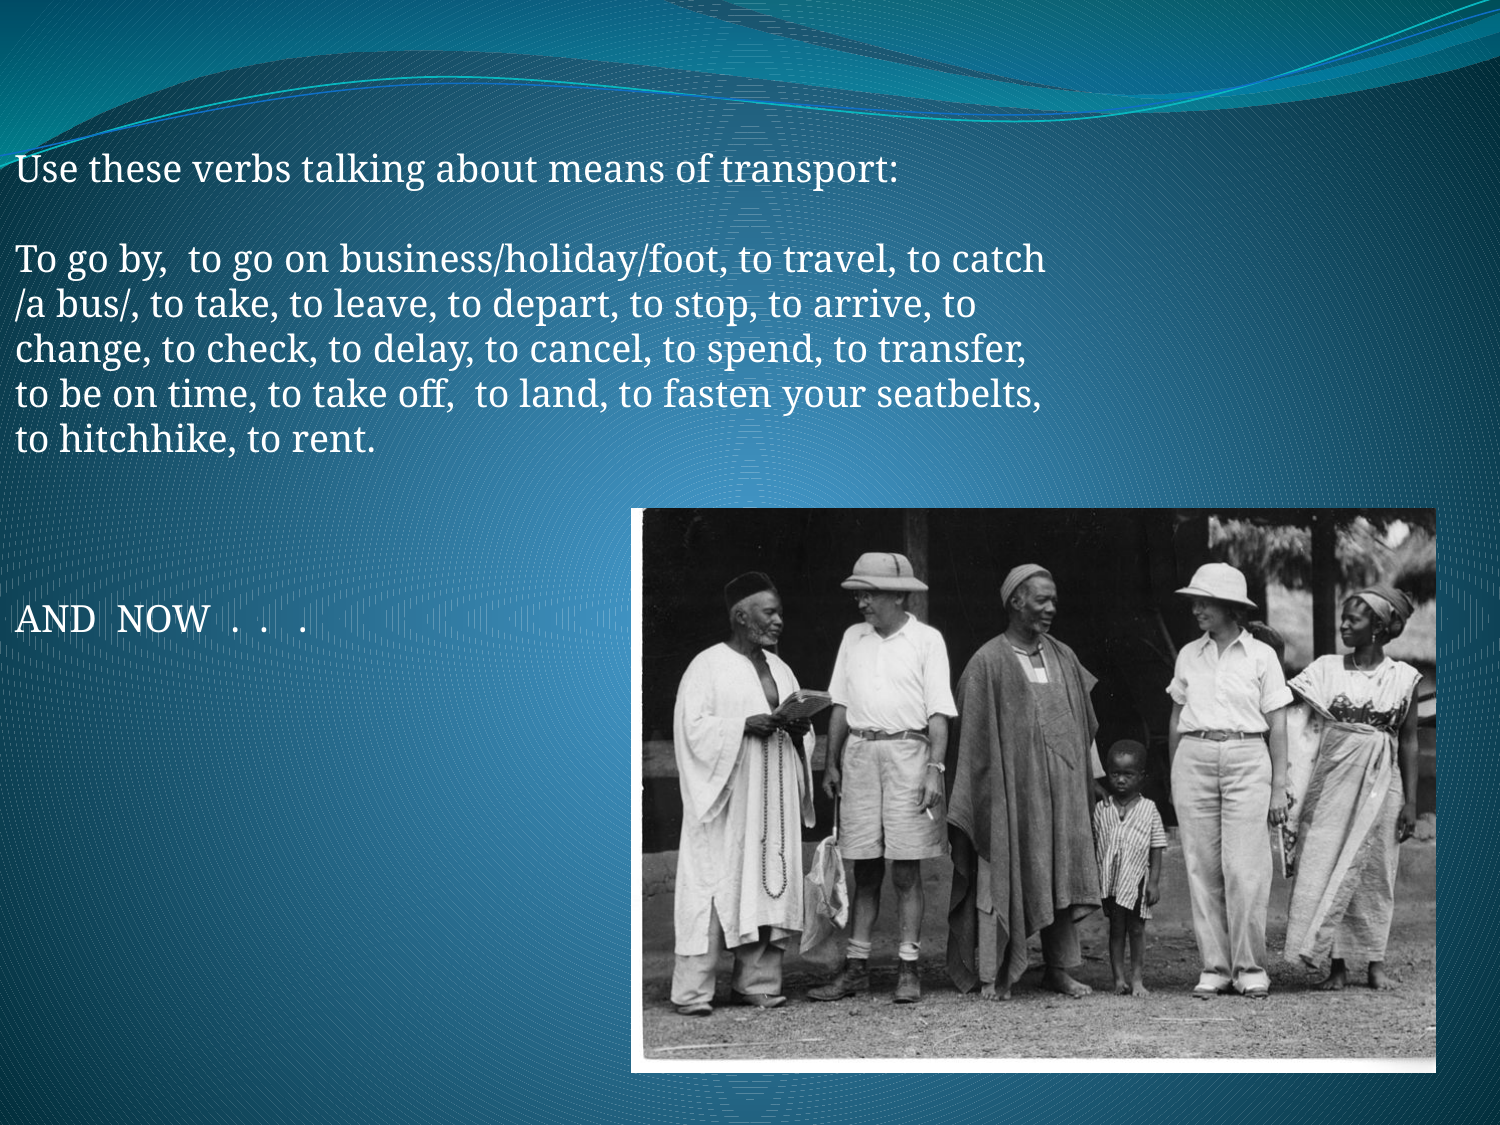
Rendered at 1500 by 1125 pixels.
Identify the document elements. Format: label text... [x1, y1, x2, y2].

picture [631, 508, 1436, 1073]
text_box Use these verbs talking about means of transport: To go by, to go on business/holiday/foot, to travel, to catch /a bus/, to take, to leave, to depart, to stop, to arrive, to change, to check, to delay, to cancel, to spend, to transfer, to be on time, to take off, to land, to fasten your seatbelts, to hitchhike, to rent. AND NOW . . . [0, 137, 1063, 647]
